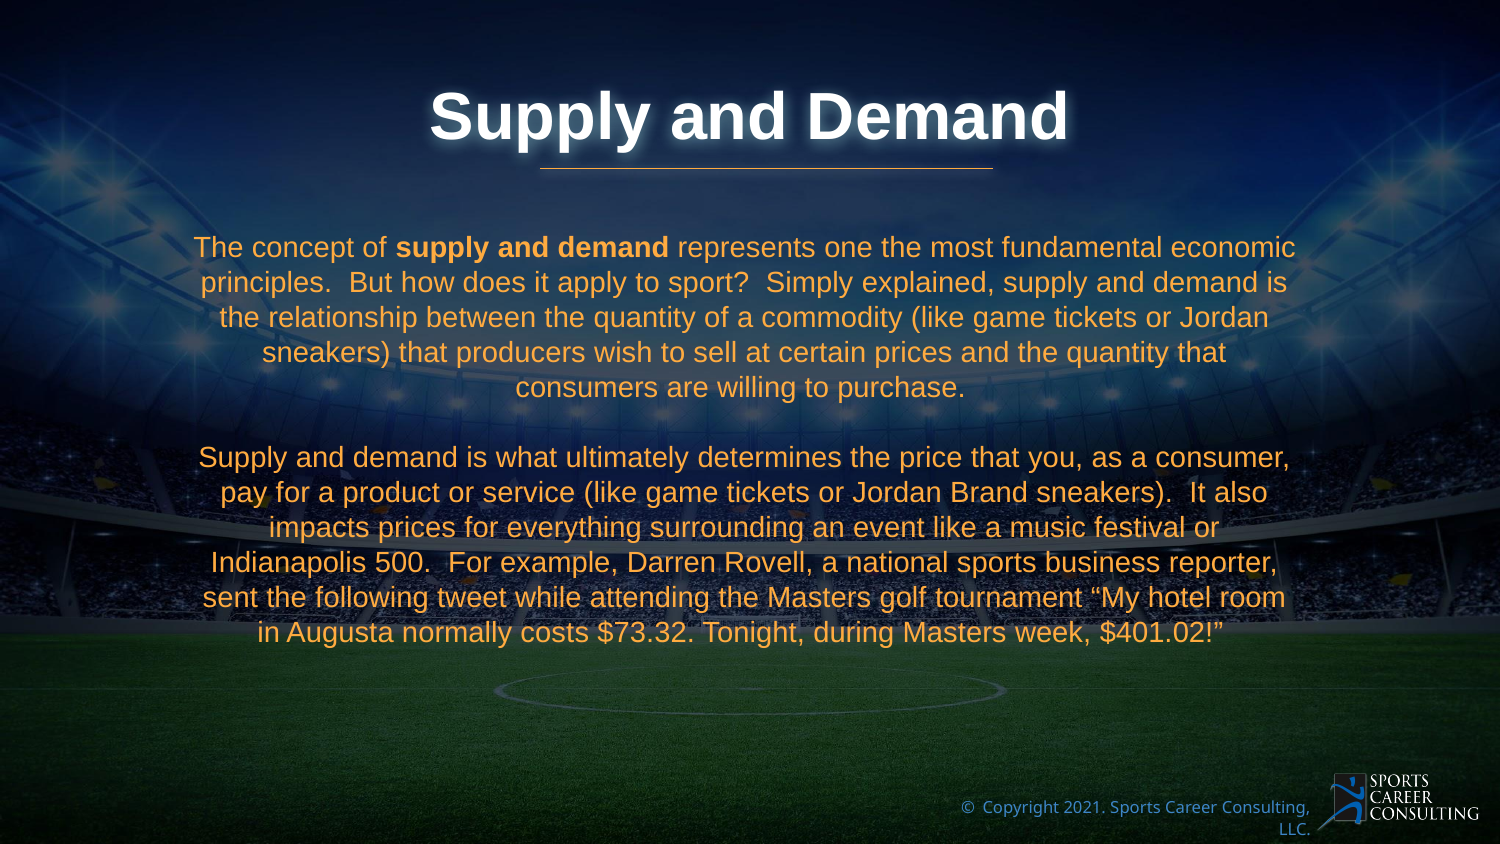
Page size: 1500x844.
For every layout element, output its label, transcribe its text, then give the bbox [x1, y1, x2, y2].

title Supply and Demand [119, 57, 1381, 188]
text_box © Copyright 2021. Sports Career Consulting, LLC. [914, 769, 1326, 844]
picture [0, 0, 1500, 844]
subtitle The concept of supply and demand represents one the most fundamental economic principles. But how does it apply to sport? Simply explained, supply and demand is the relationship between the quantity of a commodity (like game tickets or Jordan sneakers) that producers wish to sell at certain prices and the quantity that consumers are willing to purchase. Supply and demand is what ultimately determines the price that you, as a consumer, pay for a product or service (like game tickets or Jordan Brand sneakers). It also impacts prices for everything surrounding an event like a music festival or Indianapolis 500. For example, Darren Rovell, a national sports business reporter, sent the following tweet while attending the Masters golf tournament “My hotel room in Augusta normally costs $73.32. Tonight, during Masters week, $401.02!” [174, 213, 1317, 689]
